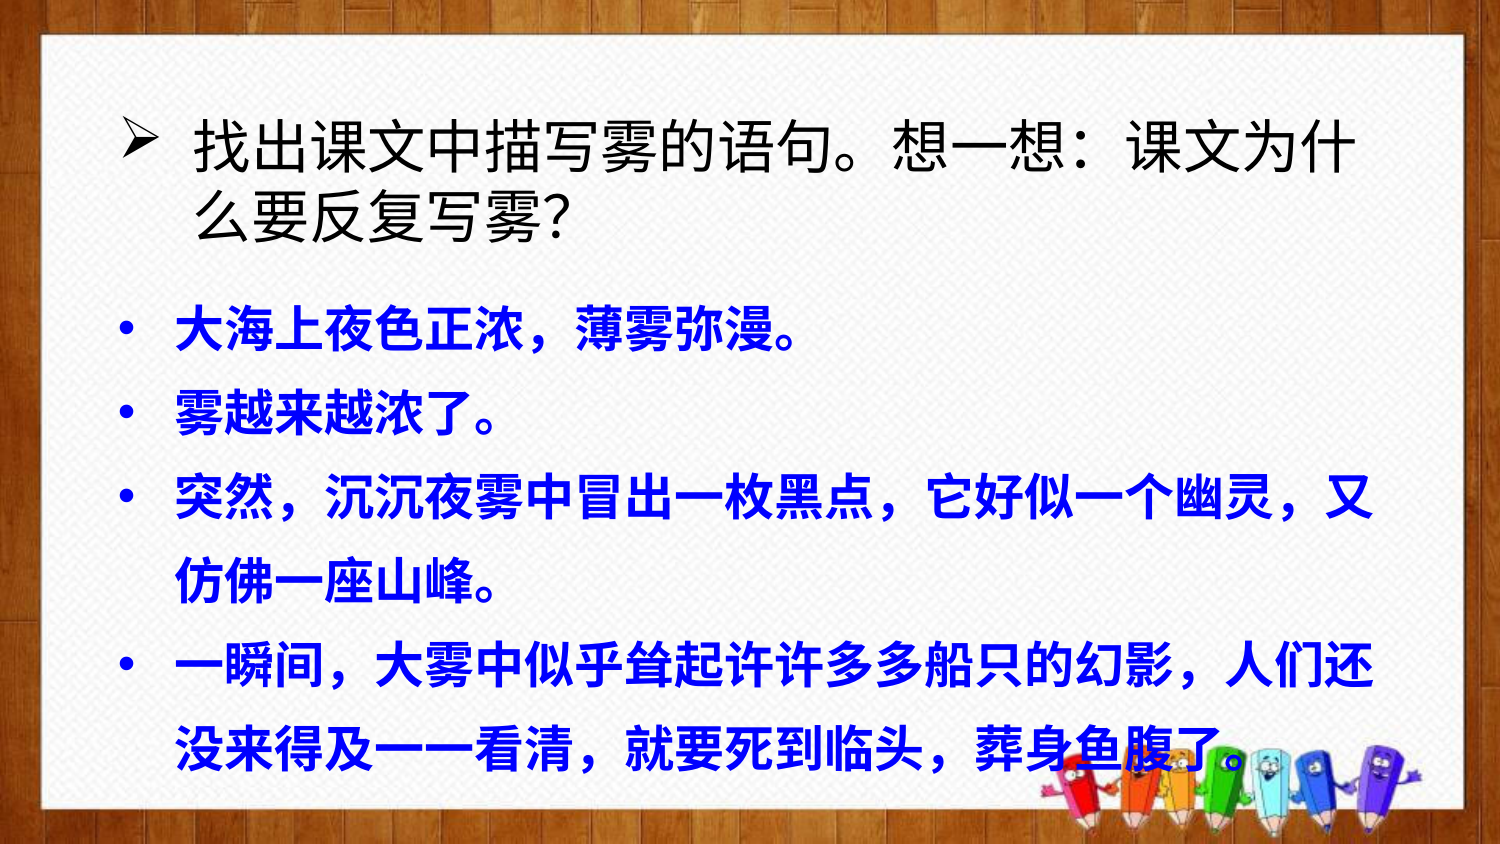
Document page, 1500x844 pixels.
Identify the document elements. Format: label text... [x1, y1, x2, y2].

title 找出课文中描写雾的语句。想一想：课文为什么要反复写雾？ [103, 102, 1397, 265]
list 大海上夜色正浓，薄雾弥漫。 雾越来越浓了。 突然，沉沉夜雾中冒出一枚黑点，它好似一个幽灵，又仿佛一座山峰。 一瞬间，大雾中似乎耸起许许多多船只的幻影，人们还没来得及一一看清，就要死到临头，葬身鱼腹了。 [103, 265, 1397, 796]
picture [0, 0, 1500, 844]
